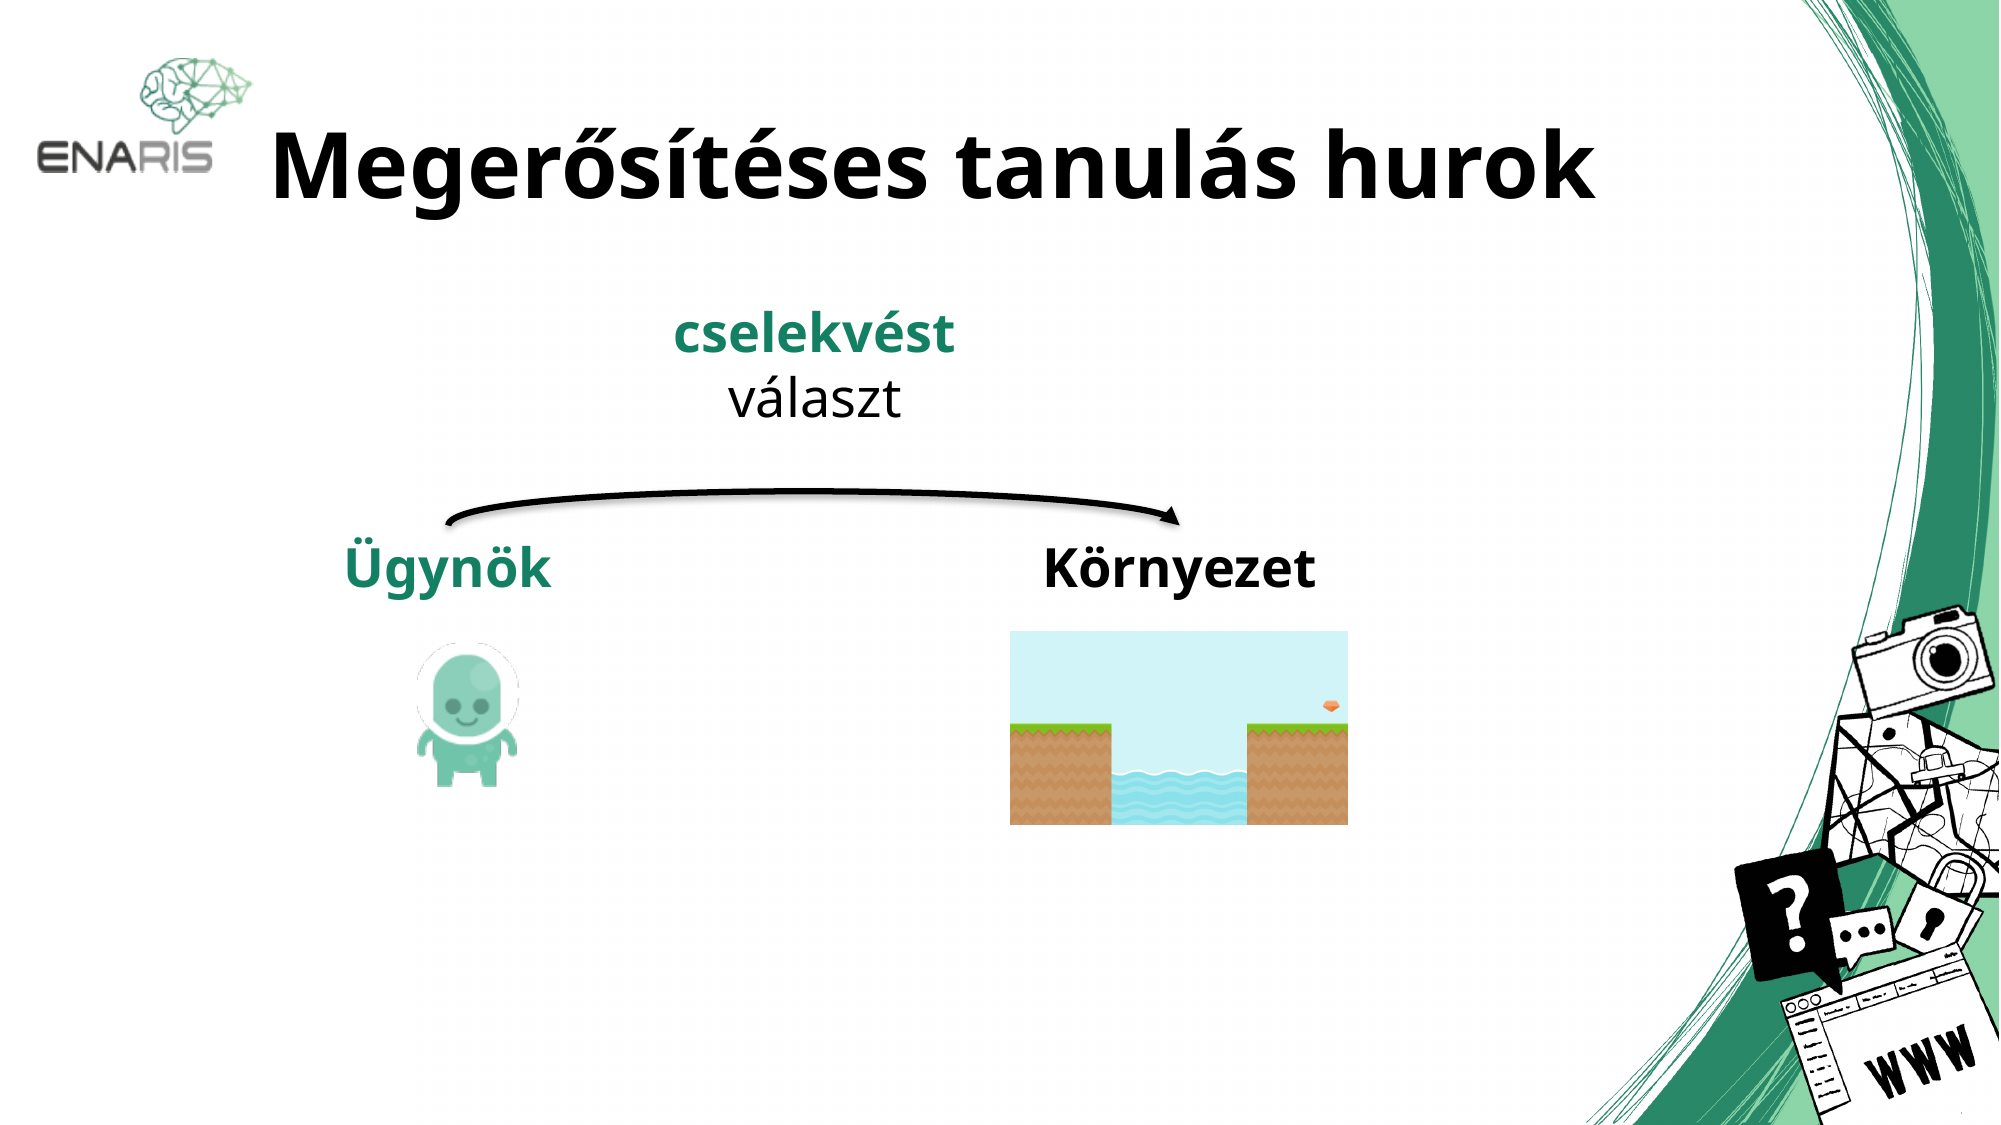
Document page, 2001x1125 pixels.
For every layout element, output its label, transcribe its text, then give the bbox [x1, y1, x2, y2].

text_box cselekvést választ [642, 290, 808, 454]
text_box Ügynök [328, 525, 568, 615]
text_box Környezet [970, 525, 1389, 615]
picture [37, 58, 254, 173]
picture [408, 278, 813, 525]
title Megerősítéses tanulás hurok [253, 59, 1863, 278]
picture [408, 0, 1999, 1125]
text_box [813, 159, 817, 892]
text_box cselekvést választ [821, 290, 988, 454]
